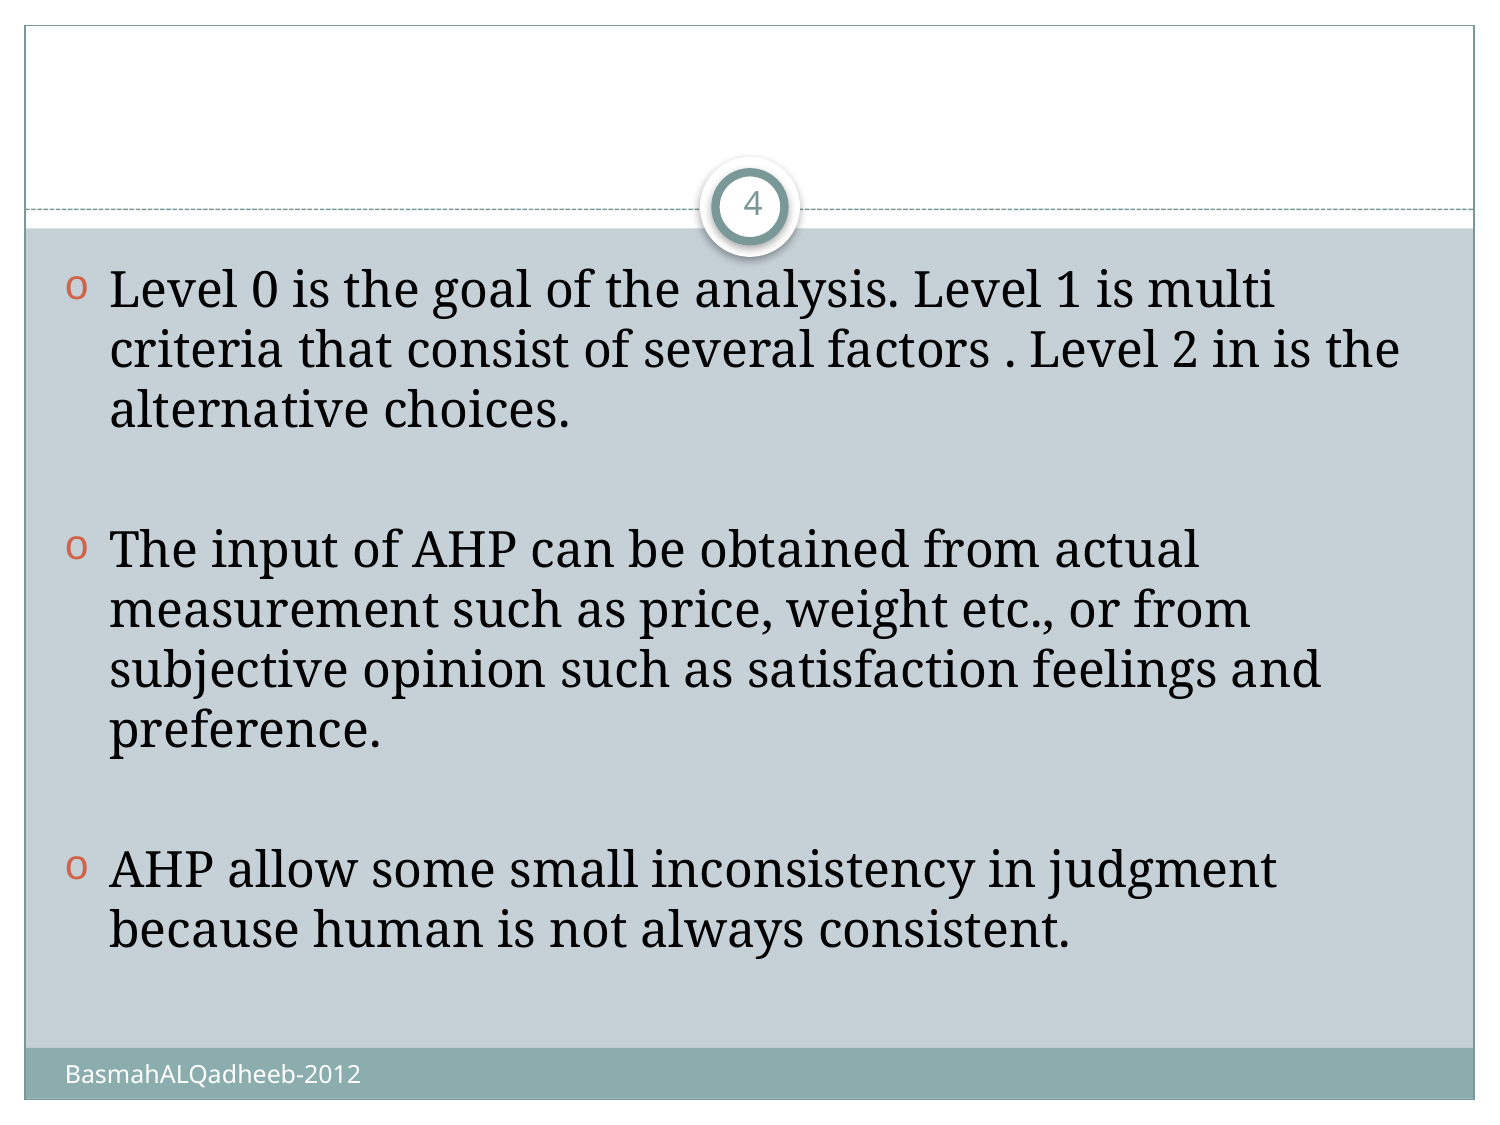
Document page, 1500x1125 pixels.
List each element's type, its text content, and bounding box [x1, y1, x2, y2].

footer BasmahALQadheeb-2012 [50, 1051, 638, 1112]
slide_number 4 [715, 168, 791, 241]
list Level 0 is the goal of the analysis. Level 1 is multi criteria that consist of several factors . Level 2 in is the alternative choices. The input of AHP can be obtained from actual measurement such as price, weight etc., or from subjective opinion such as satisfaction feelings and preference. AHP allow some small inconsistency in judgment because human is not always consistent. [49, 250, 1445, 1001]
